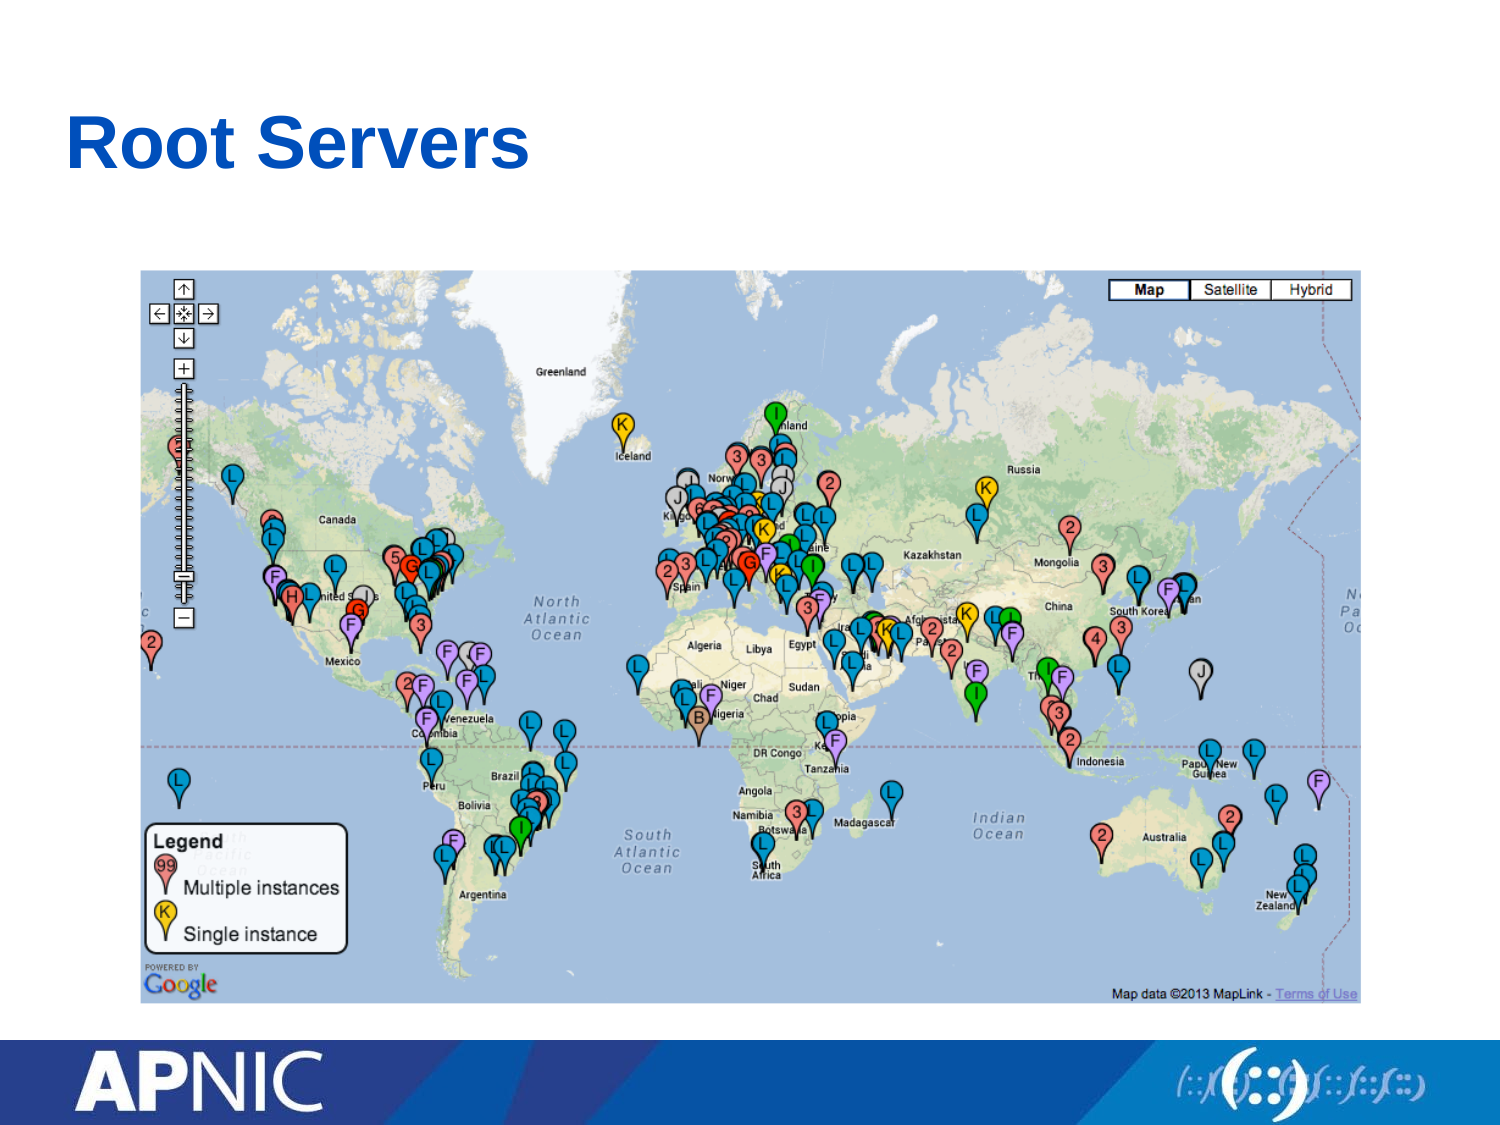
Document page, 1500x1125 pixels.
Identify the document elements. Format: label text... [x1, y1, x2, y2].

picture [0, 1040, 1500, 1125]
title Root Servers [64, 45, 1436, 233]
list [66, 262, 1438, 1012]
